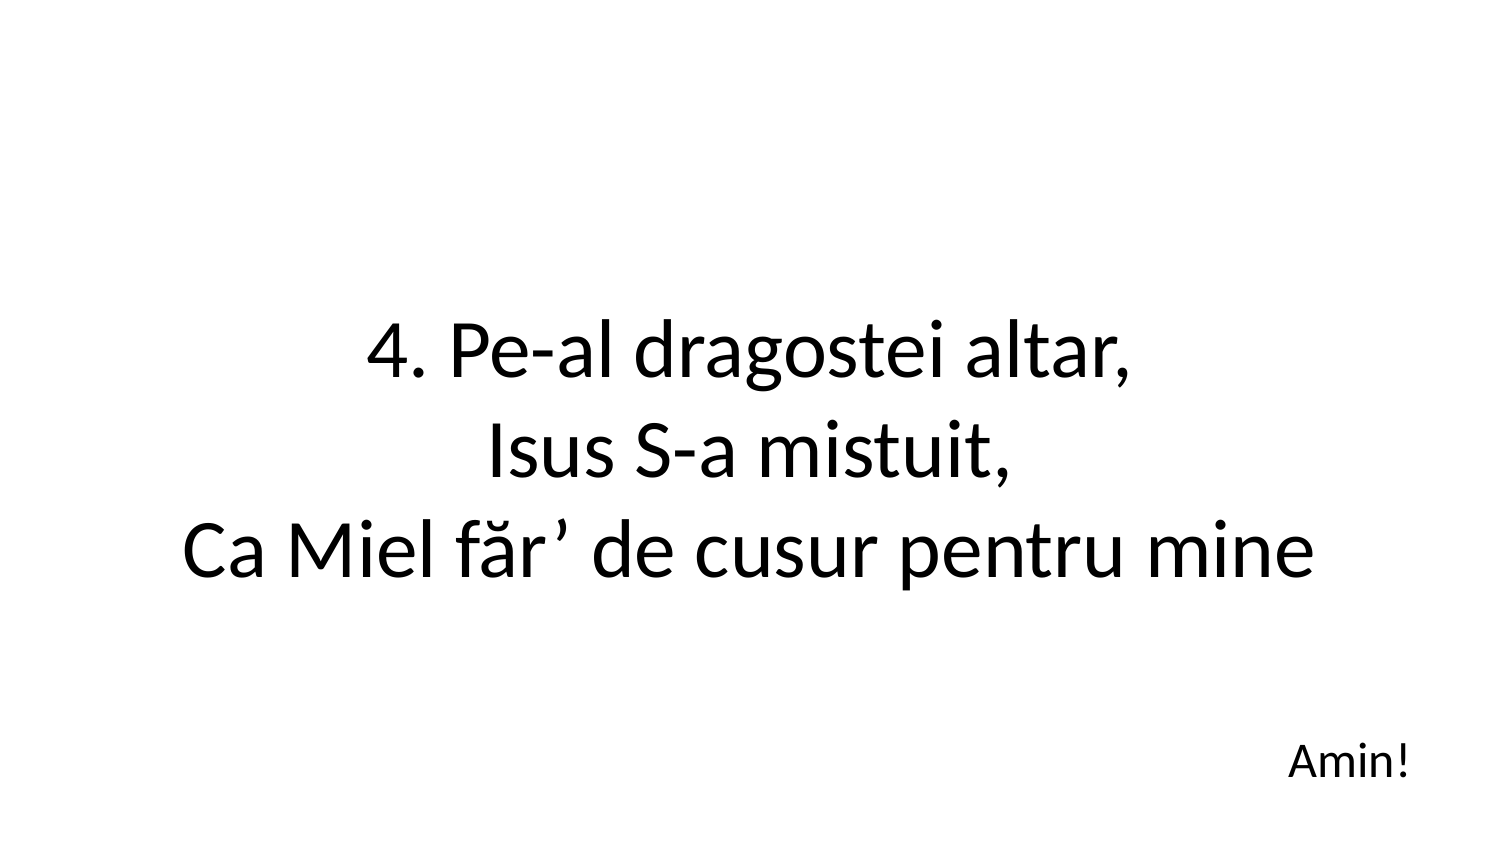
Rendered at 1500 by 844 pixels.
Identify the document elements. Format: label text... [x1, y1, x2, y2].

text_box Amin! [1273, 674, 1427, 795]
text_box 4. Pe-al dragostei altar, Isus S-a mistuit, Ca Miel făr’ de cusur pentru mine [167, 242, 1332, 602]
